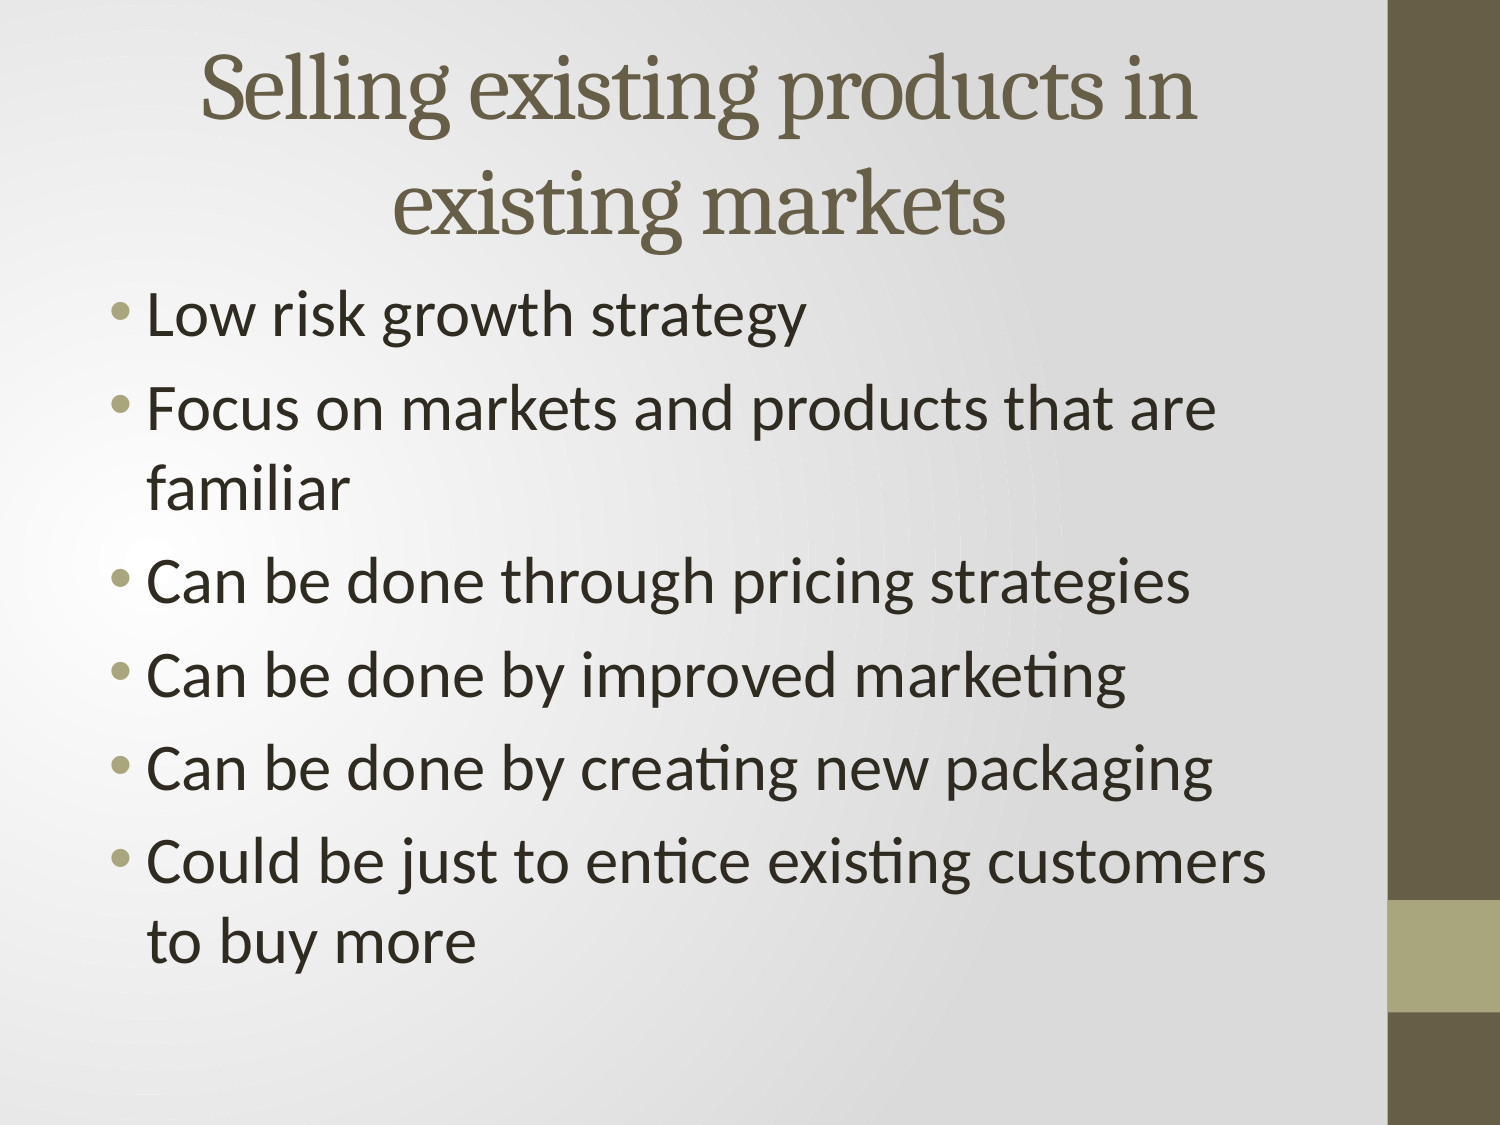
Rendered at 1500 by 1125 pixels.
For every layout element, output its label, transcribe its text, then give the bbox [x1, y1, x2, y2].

list Low risk growth strategy Focus on markets and products that are familiar Can be done through pricing strategies Can be done by improved marketing Can be done by creating new packaging Could be just to entice existing customers to buy more [75, 262, 1325, 1050]
title Selling existing products in existing markets [75, 45, 1325, 233]
